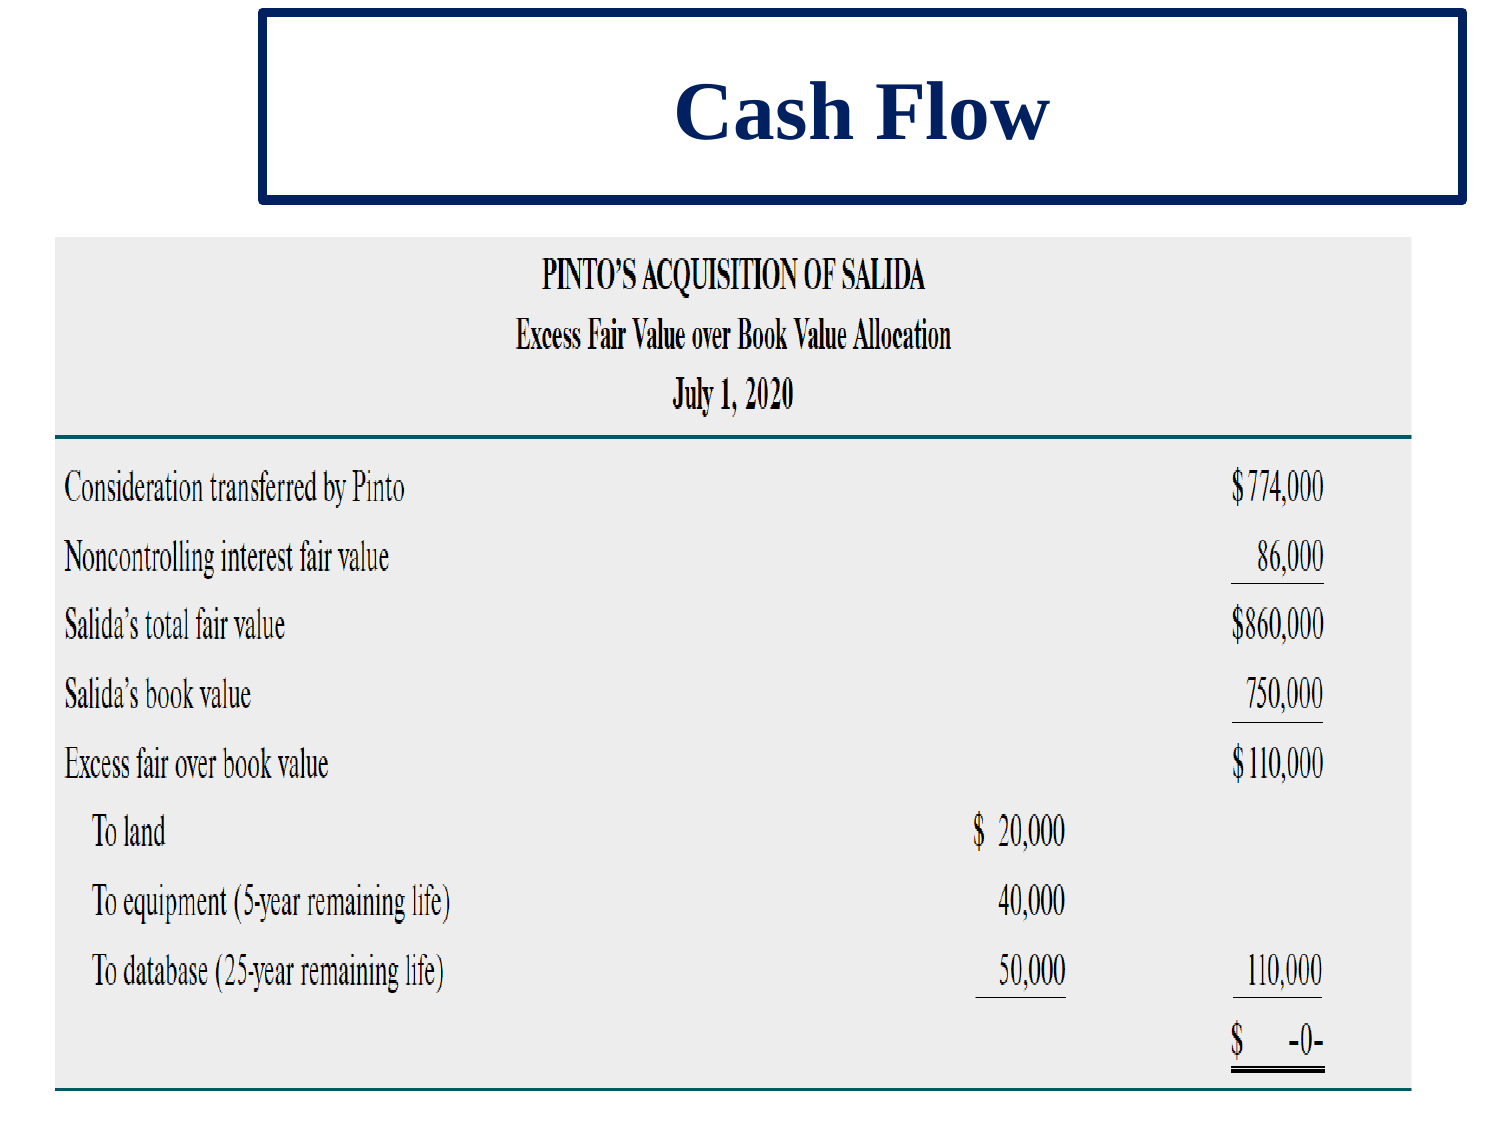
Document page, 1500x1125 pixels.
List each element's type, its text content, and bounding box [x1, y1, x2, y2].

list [37, 237, 1426, 1113]
title Cash Flow [258, 8, 1467, 205]
